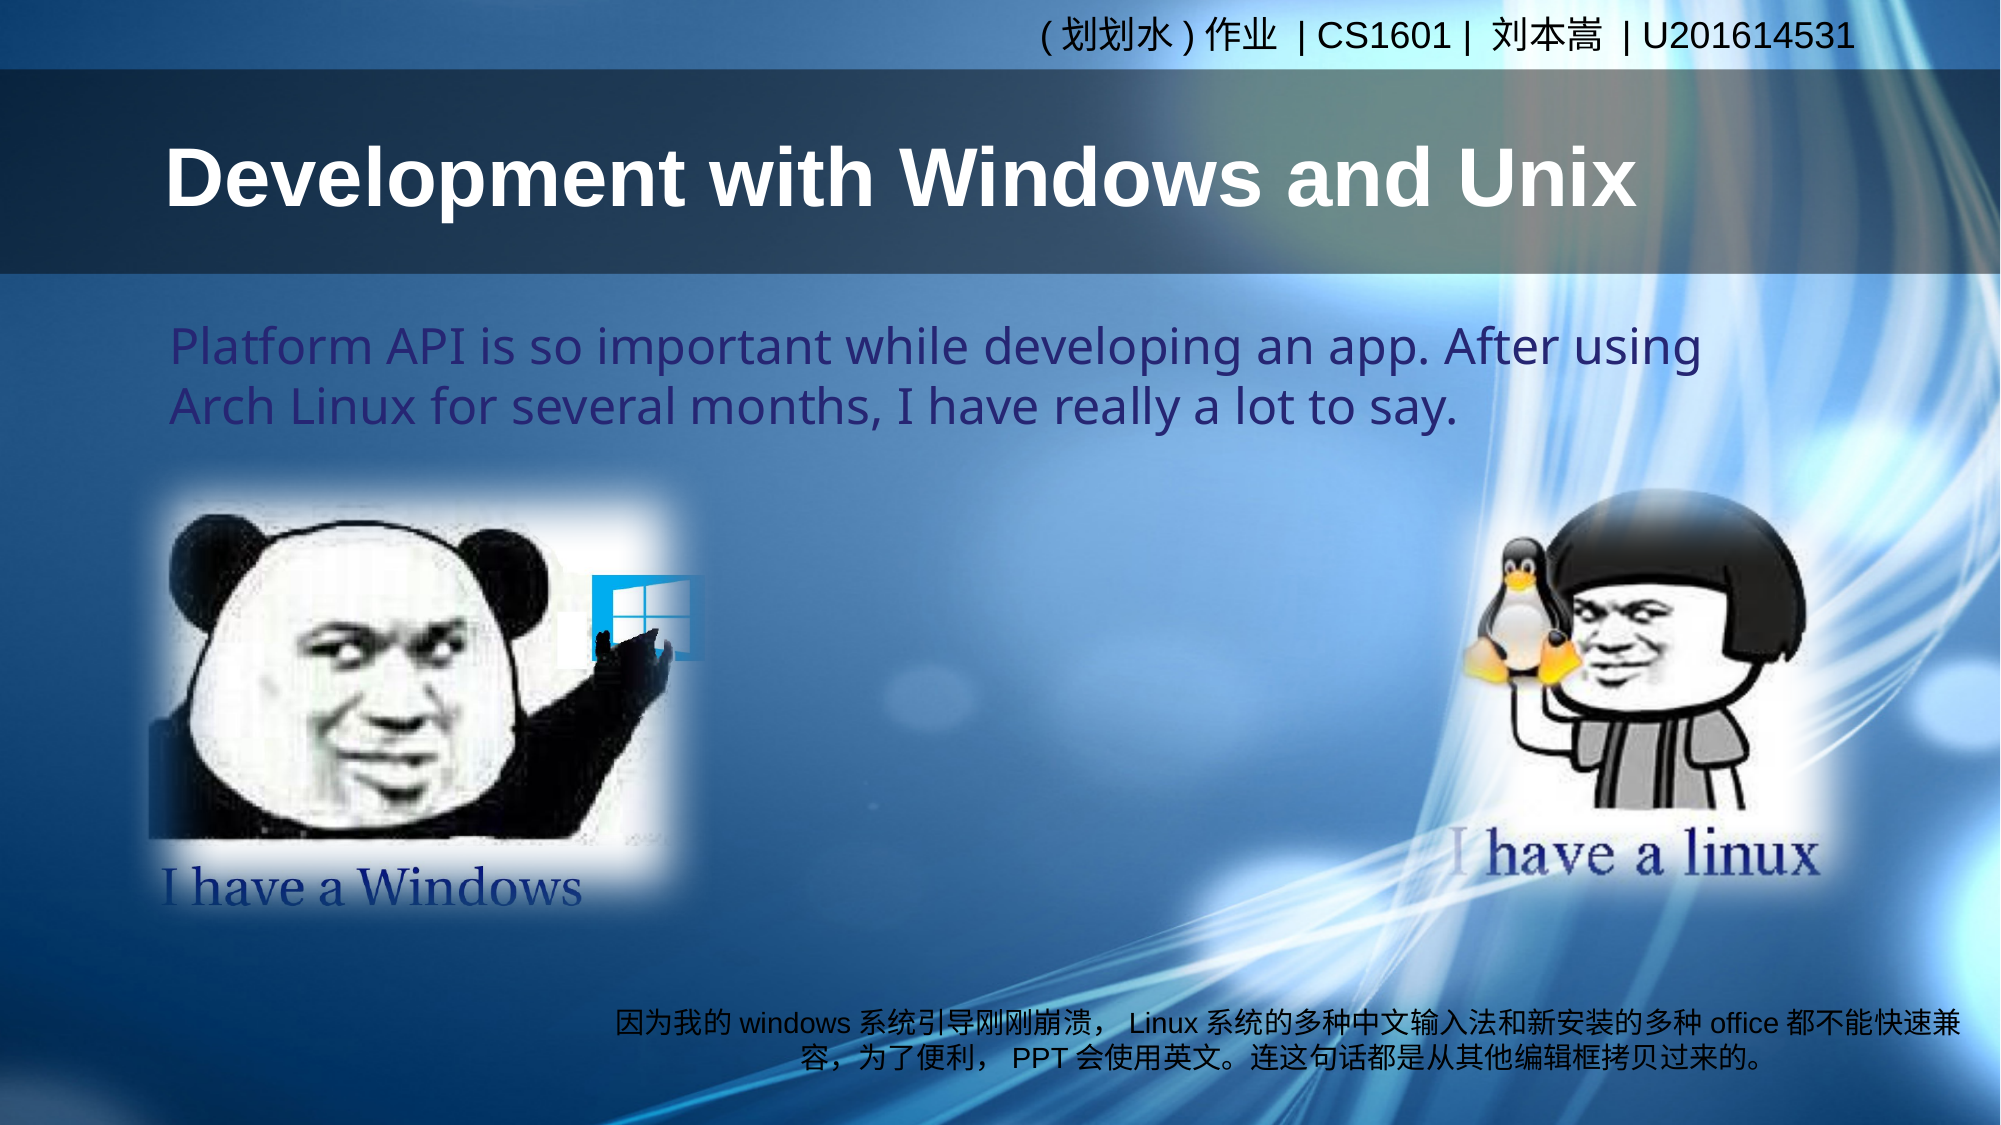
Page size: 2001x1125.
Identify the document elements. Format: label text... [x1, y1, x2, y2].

subtitle 因为我的windows系统引导刚刚崩溃，Linux系统的多种中文输入法和新安装的多种office都不能快速兼容，为了便利，PPT会使用英文。连这句话都是从其他编辑框拷贝过来的。 [588, 972, 1990, 1107]
picture [0, 0, 2001, 1125]
text_box Platform API is so important while developing an app. After using Arch Linux for several months, I have really a lot to say. [155, 307, 1831, 443]
title Development with Windows and Unix [149, 66, 1850, 280]
text_box (划划水)作业 | CS1601 | 刘本嵩 | U201614531 [1025, 4, 1995, 64]
